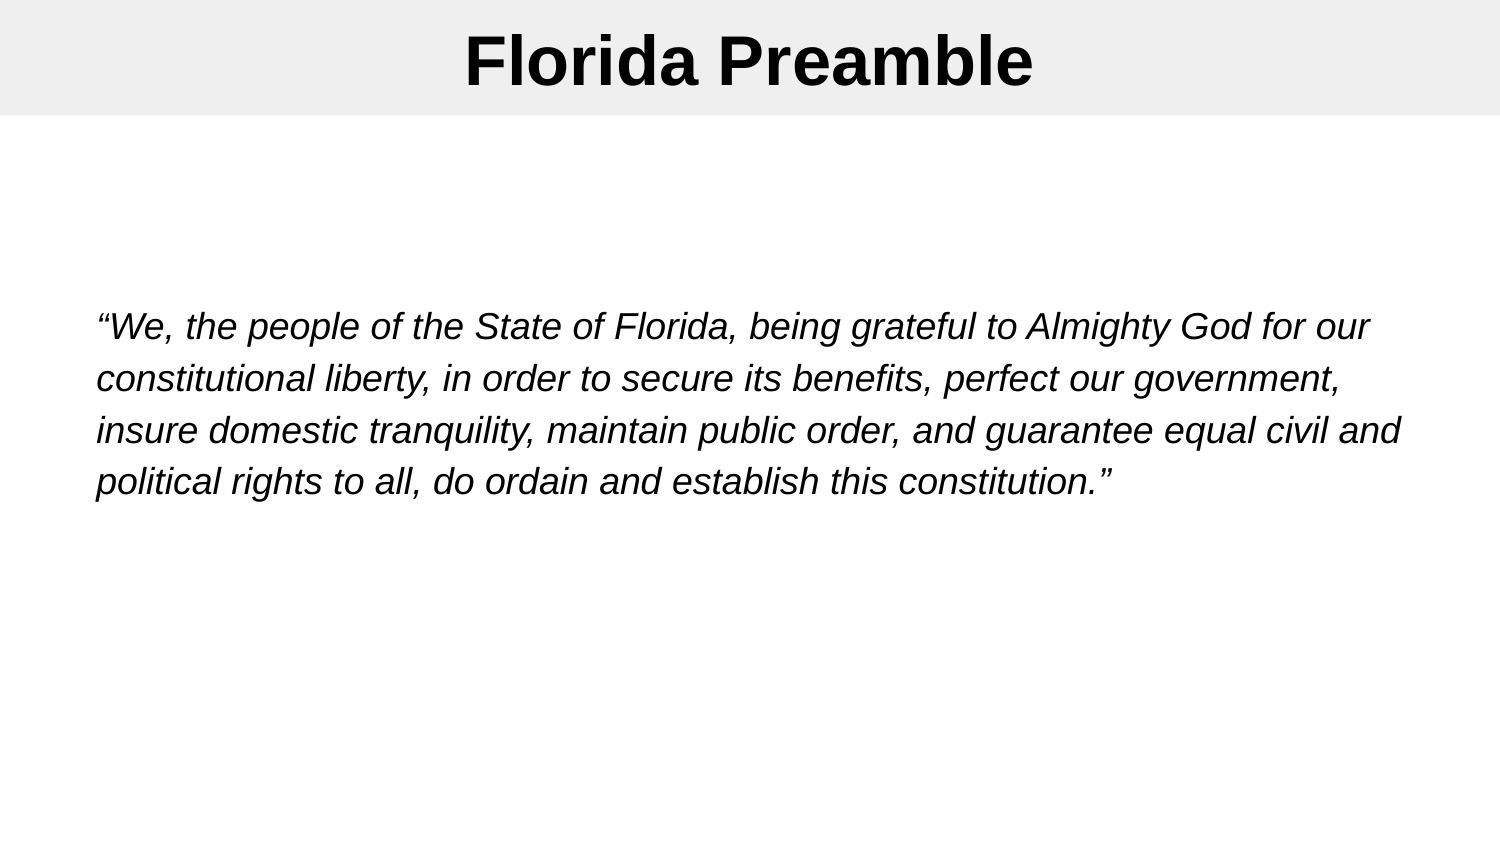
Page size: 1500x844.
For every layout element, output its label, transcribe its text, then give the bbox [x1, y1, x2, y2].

title “We, the people of the State of Florida, being grateful to Almighty God for our constitutional liberty, in order to secure its benefits, perfect our government, insure domestic tranquility, maintain public order, and guarantee equal civil and political rights to all, do ordain and establish this constitution.” [81, 280, 1449, 784]
title Florida Preamble [0, 0, 1500, 116]
